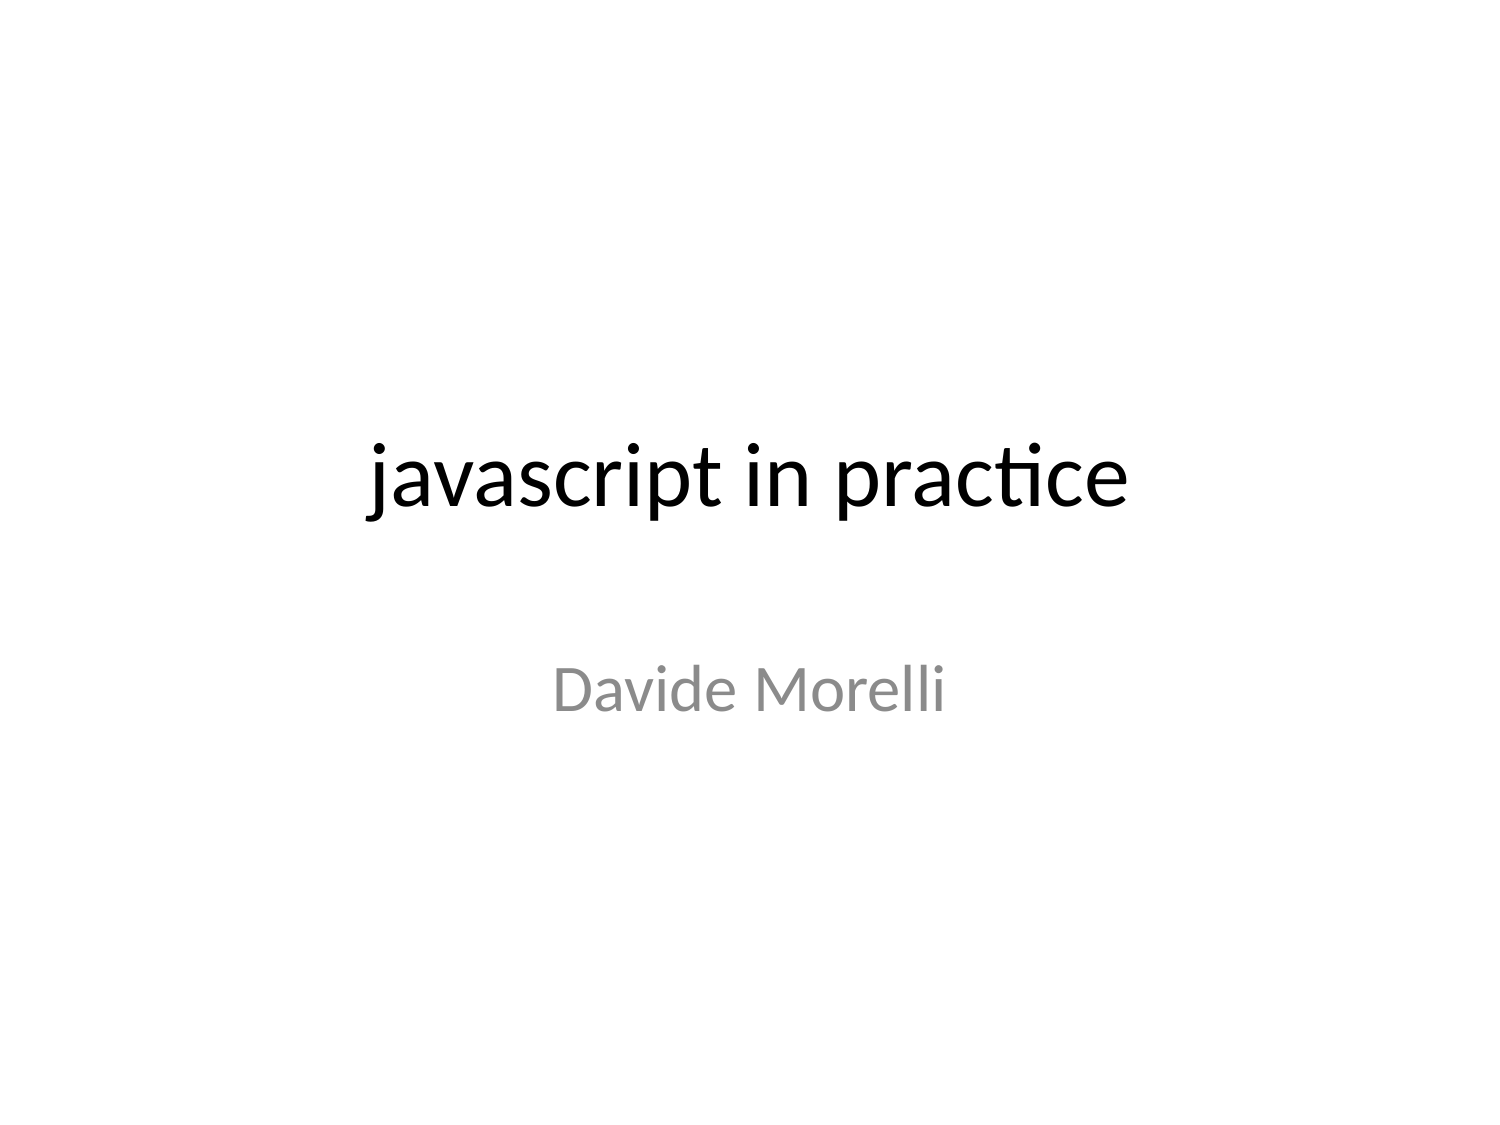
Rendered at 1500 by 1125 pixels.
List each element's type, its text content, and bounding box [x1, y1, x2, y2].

title javascript in practice [112, 349, 1388, 591]
subtitle Davide Morelli [225, 637, 1275, 925]
